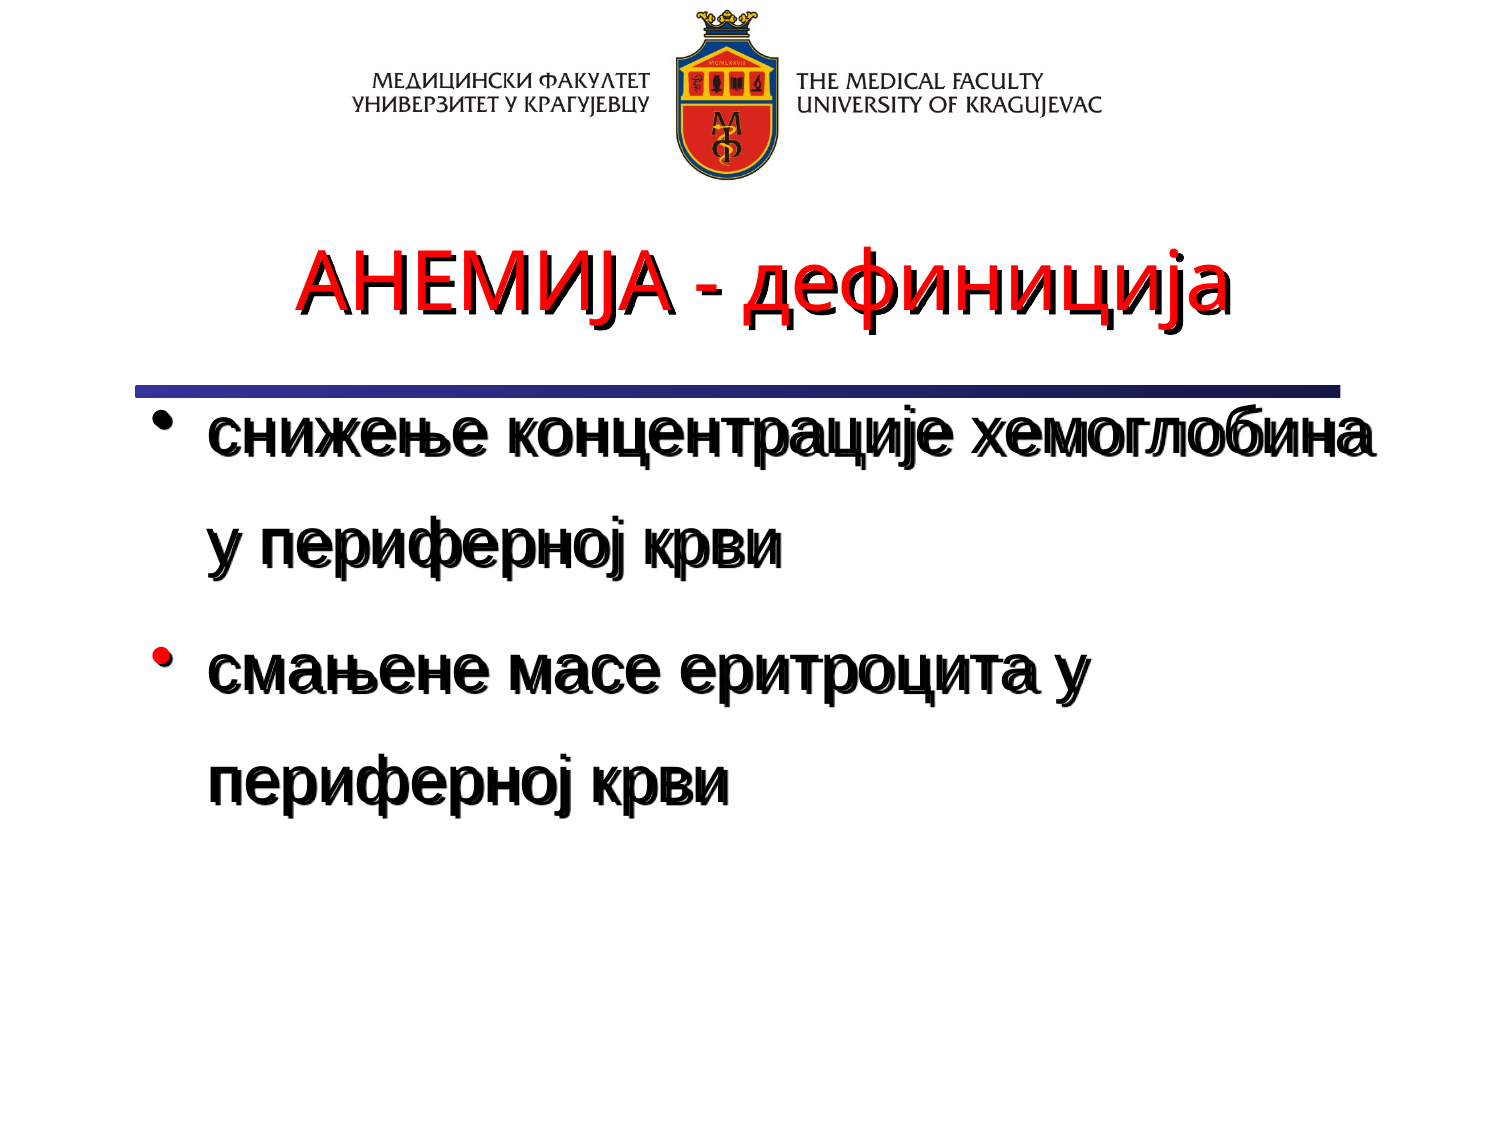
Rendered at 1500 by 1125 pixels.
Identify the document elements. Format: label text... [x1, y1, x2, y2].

text_box АНЕМИЈА - дефиниција [281, 220, 1248, 335]
picture [328, 0, 1125, 191]
list снижење концентрације хемоглобина у периферној крви смањене масе еритроцита у периферној крви [135, 253, 1436, 929]
